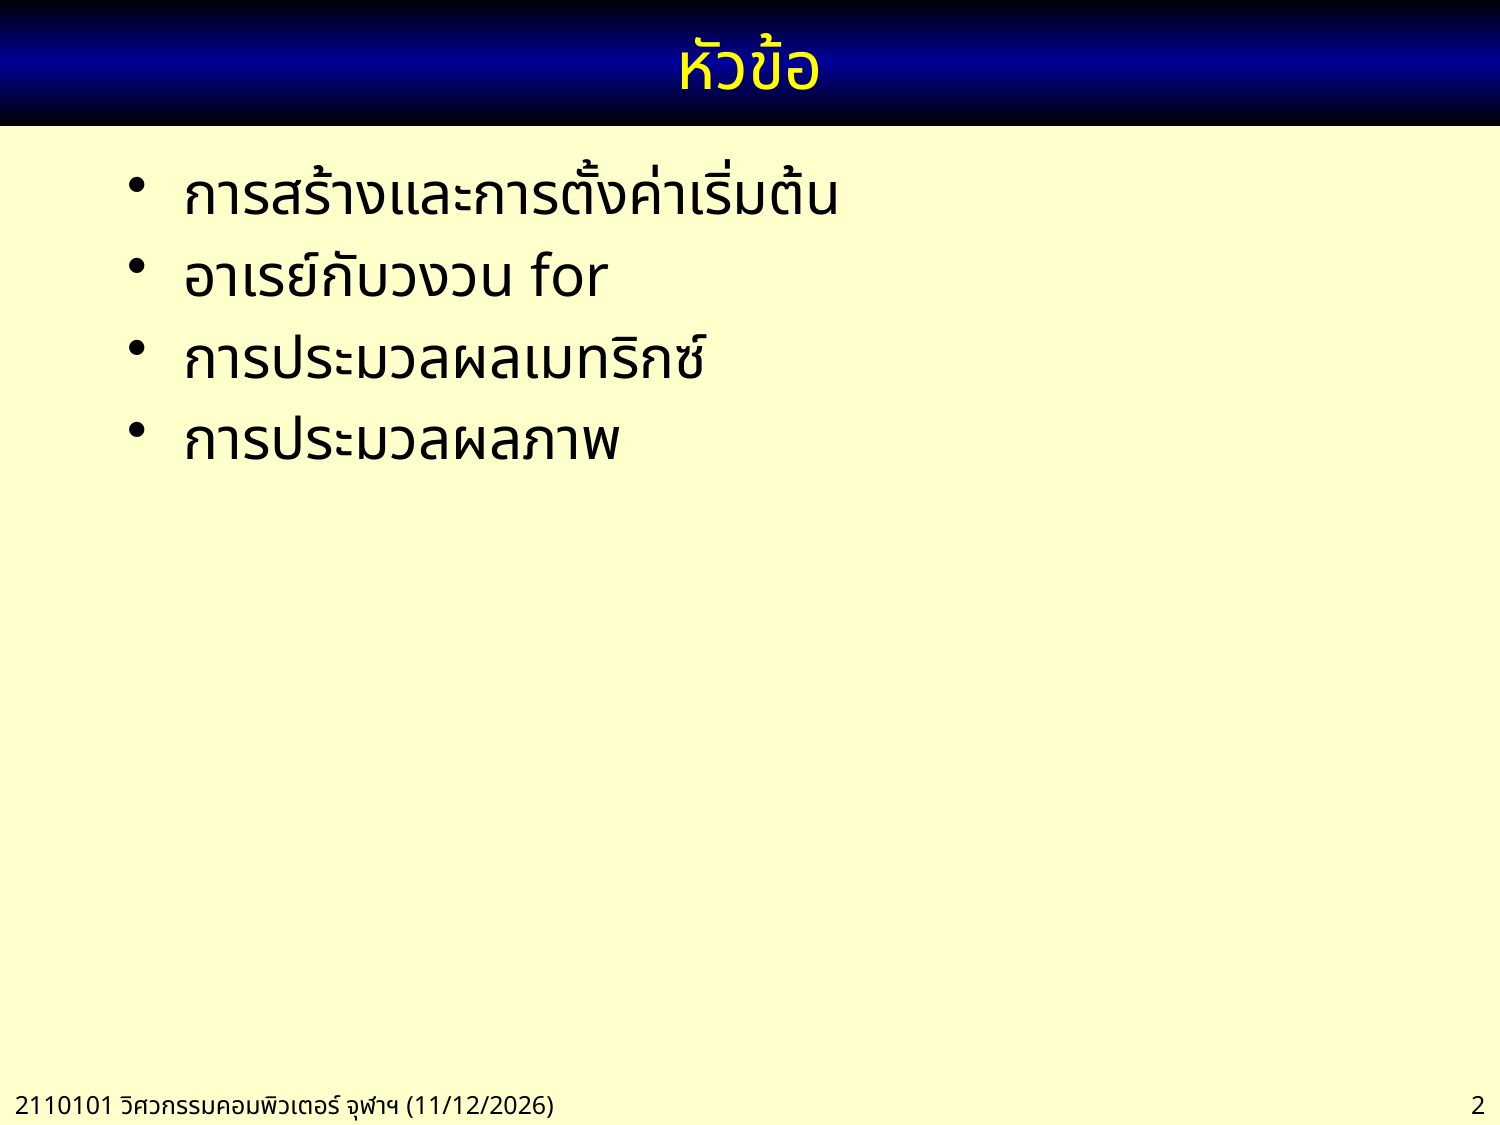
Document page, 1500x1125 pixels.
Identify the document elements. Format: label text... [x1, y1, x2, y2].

title หัวข้อ [0, 0, 1500, 126]
list การสร้างและการตั้งค่าเริ่มต้น อาเรย์กับวงวน for การประมวลผลเมทริกซ์ การประมวลผลภาพ [112, 148, 1412, 987]
